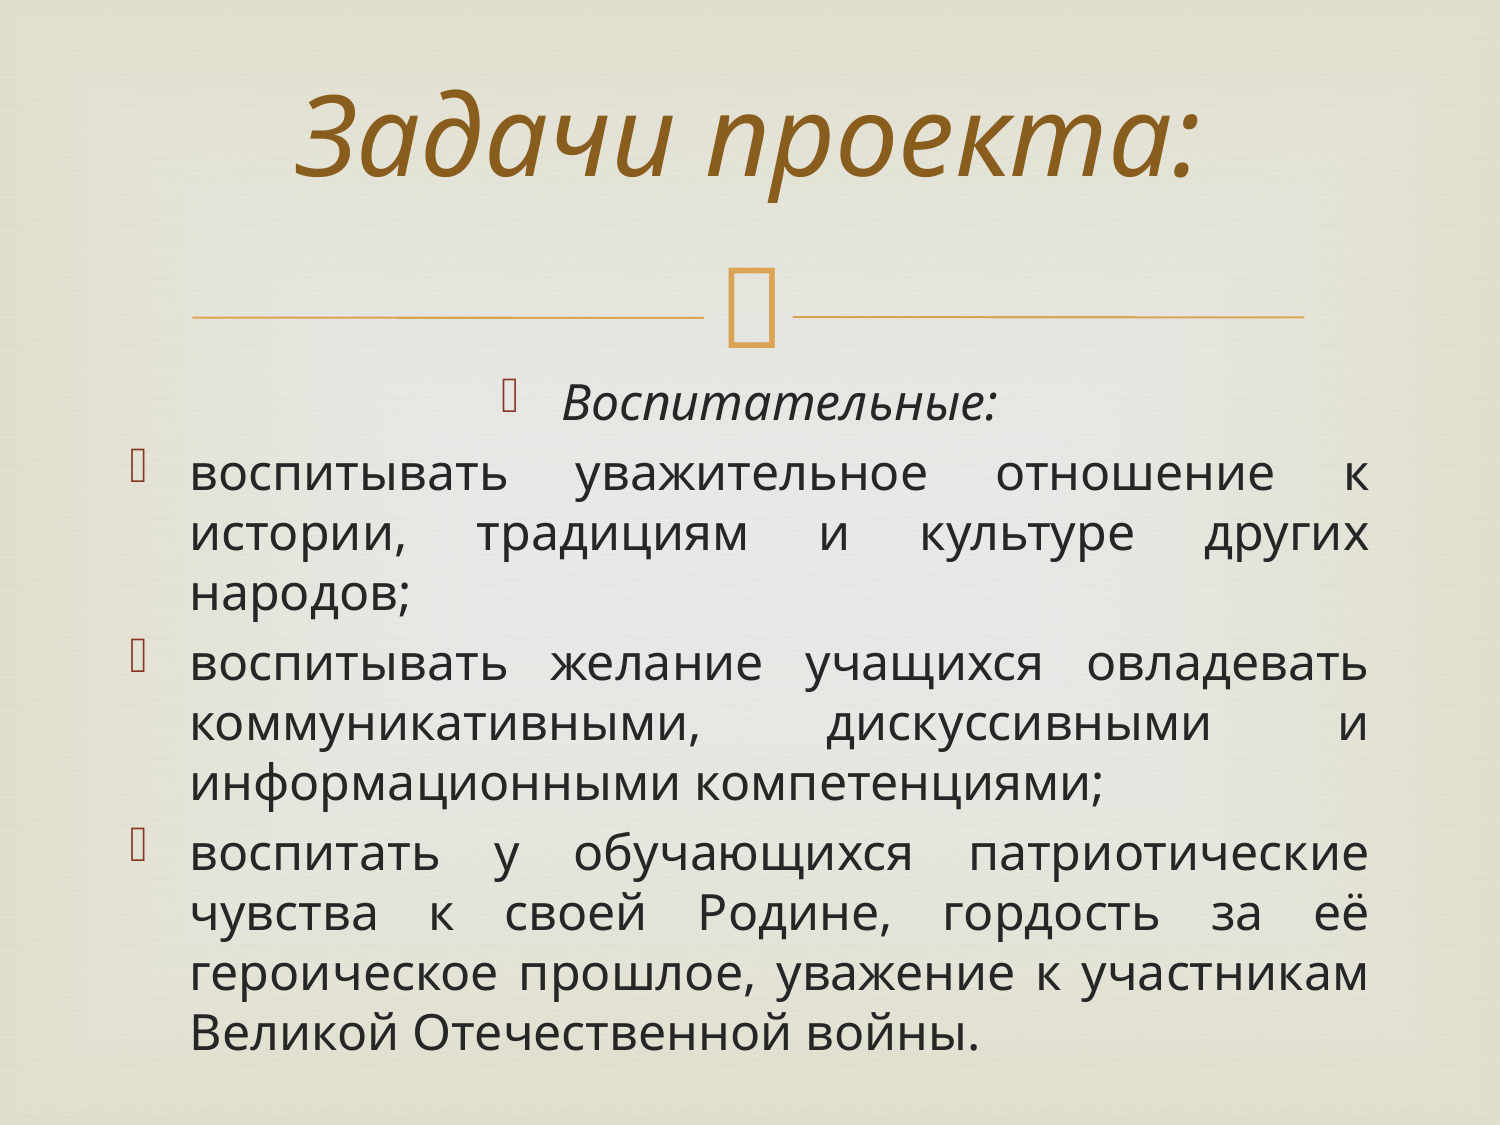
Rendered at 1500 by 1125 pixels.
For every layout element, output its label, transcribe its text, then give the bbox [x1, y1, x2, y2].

title Задачи проекта: [112, 42, 1386, 220]
list Воспитательные: воспитывать уважительное отношение к истории, традициям и культуре других народов; воспитывать желание учащихся овладевать коммуникативными, дискуссивными и информационными компетенциями; воспитать у обучающихся патриотические чувства к своей Родине, гордость за её героическое прошлое, уважение к участникам Великой Отечественной войны. [114, 302, 1386, 1005]
